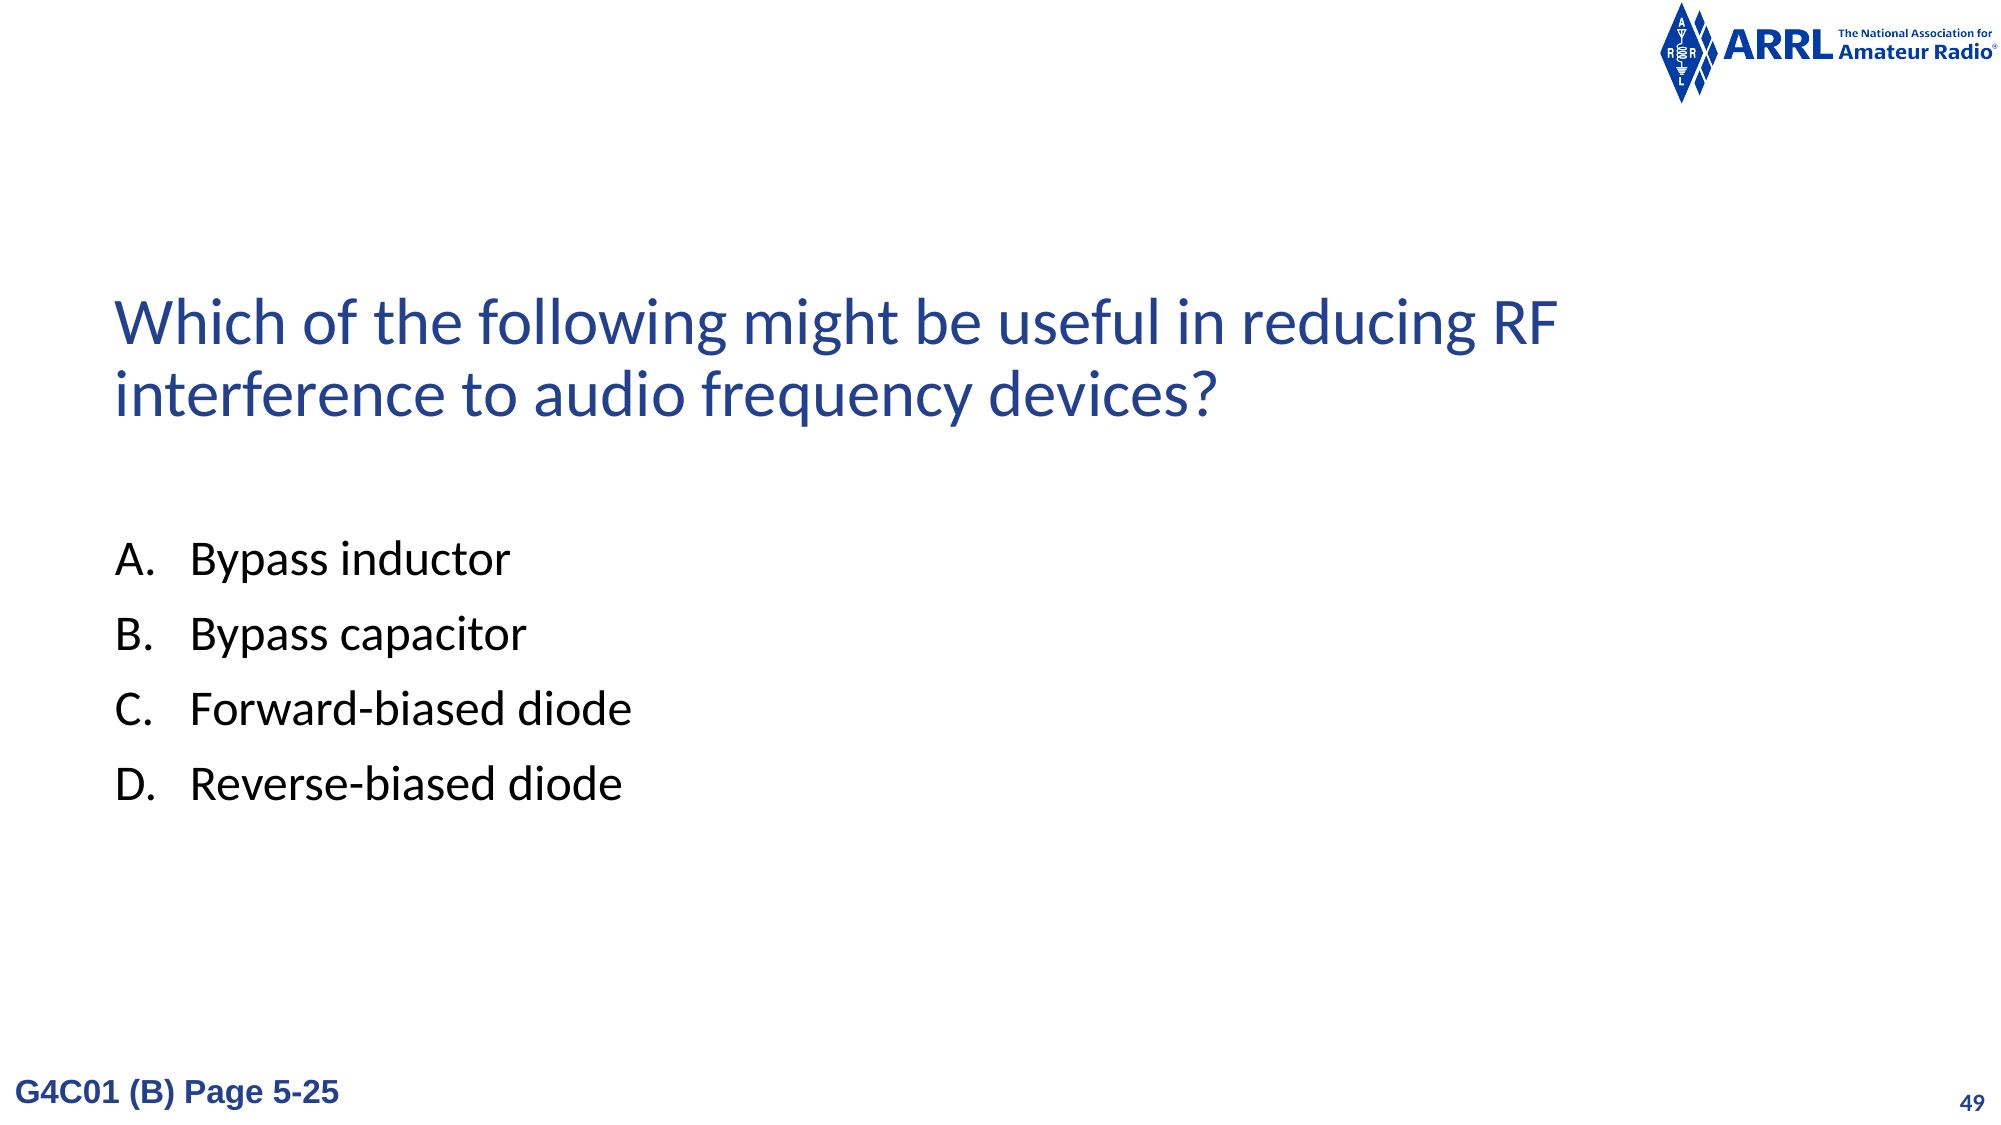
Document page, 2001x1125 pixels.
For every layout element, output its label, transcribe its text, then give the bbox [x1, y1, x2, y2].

text_box G4C01 (B) Page 5-25 [0, 1062, 1313, 1118]
text_box 49 [1899, 1079, 2000, 1125]
picture [1658, 0, 1999, 106]
title Which of the following might be useful in reducing RF interference to audio frequency devices? [99, 249, 1900, 468]
list Bypass inductor Bypass capacitor Forward-biased diode Reverse-biased diode [99, 525, 1900, 1005]
